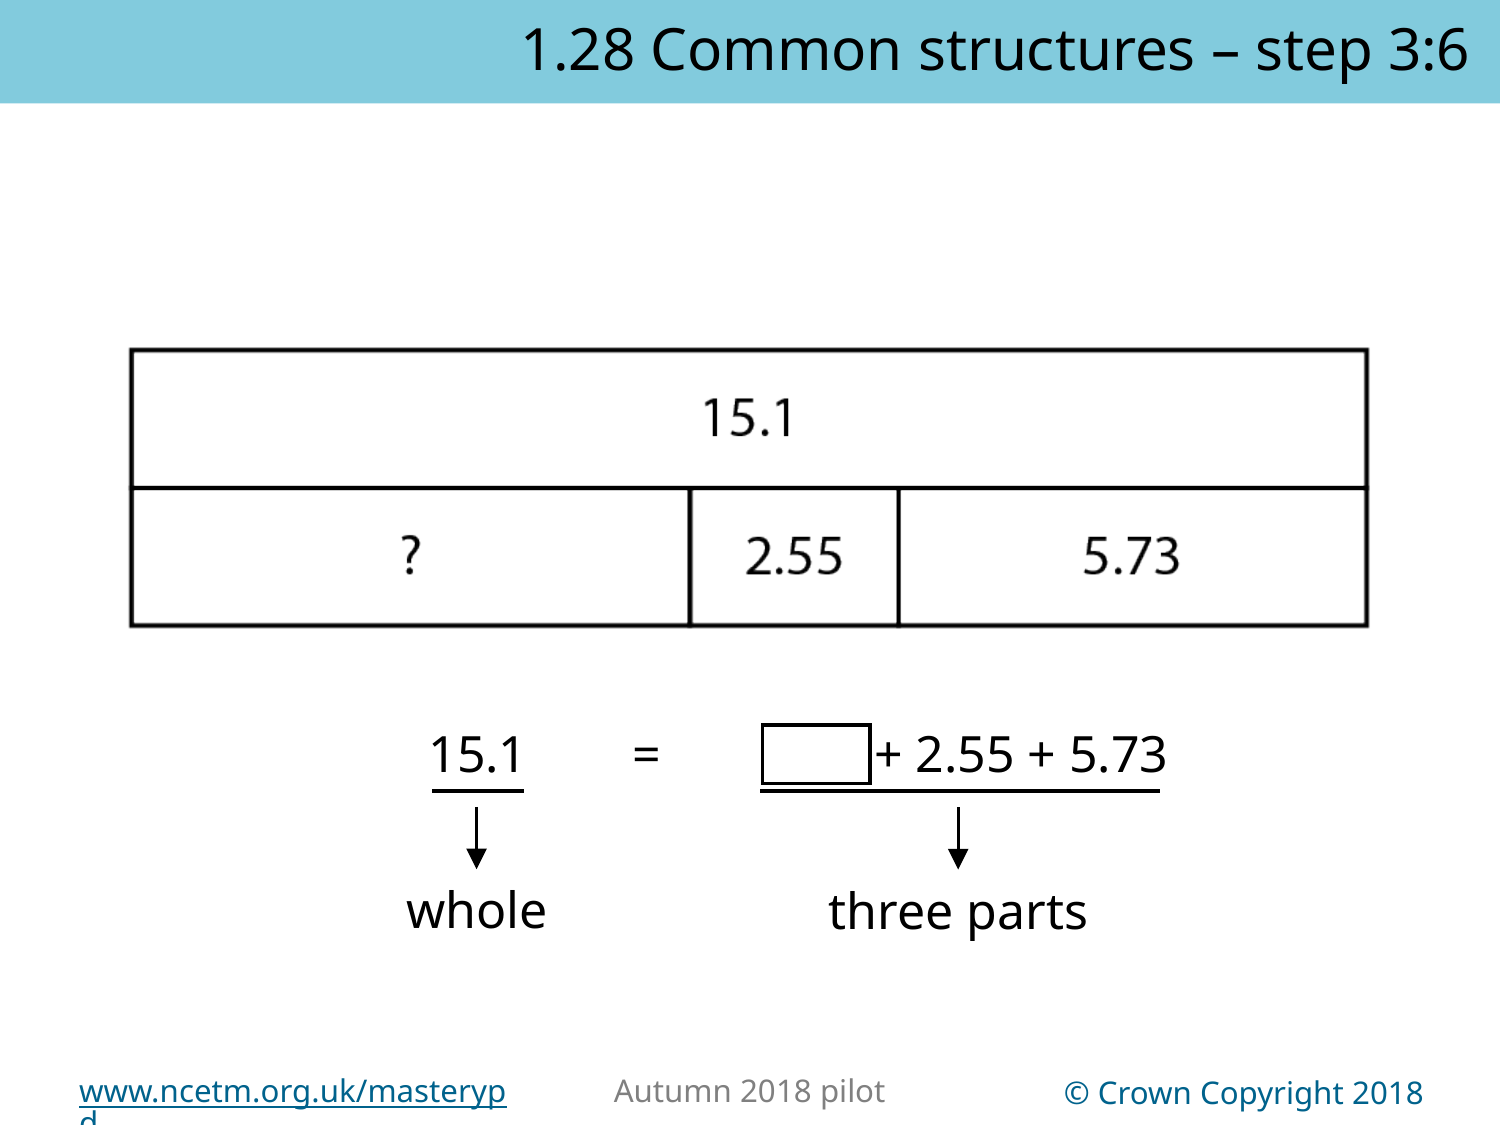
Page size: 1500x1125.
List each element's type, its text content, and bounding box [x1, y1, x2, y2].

list 1.28 Common structures – step 3:6 [0, 0, 1500, 104]
text_box whole [391, 871, 563, 947]
text_box + 2.55 + 5.73 [859, 715, 1183, 790]
picture [95, 338, 1405, 637]
text_box three parts [814, 872, 1104, 947]
text_box 15.1 [413, 715, 543, 790]
text_box [762, 724, 871, 784]
text_box = [617, 715, 676, 790]
